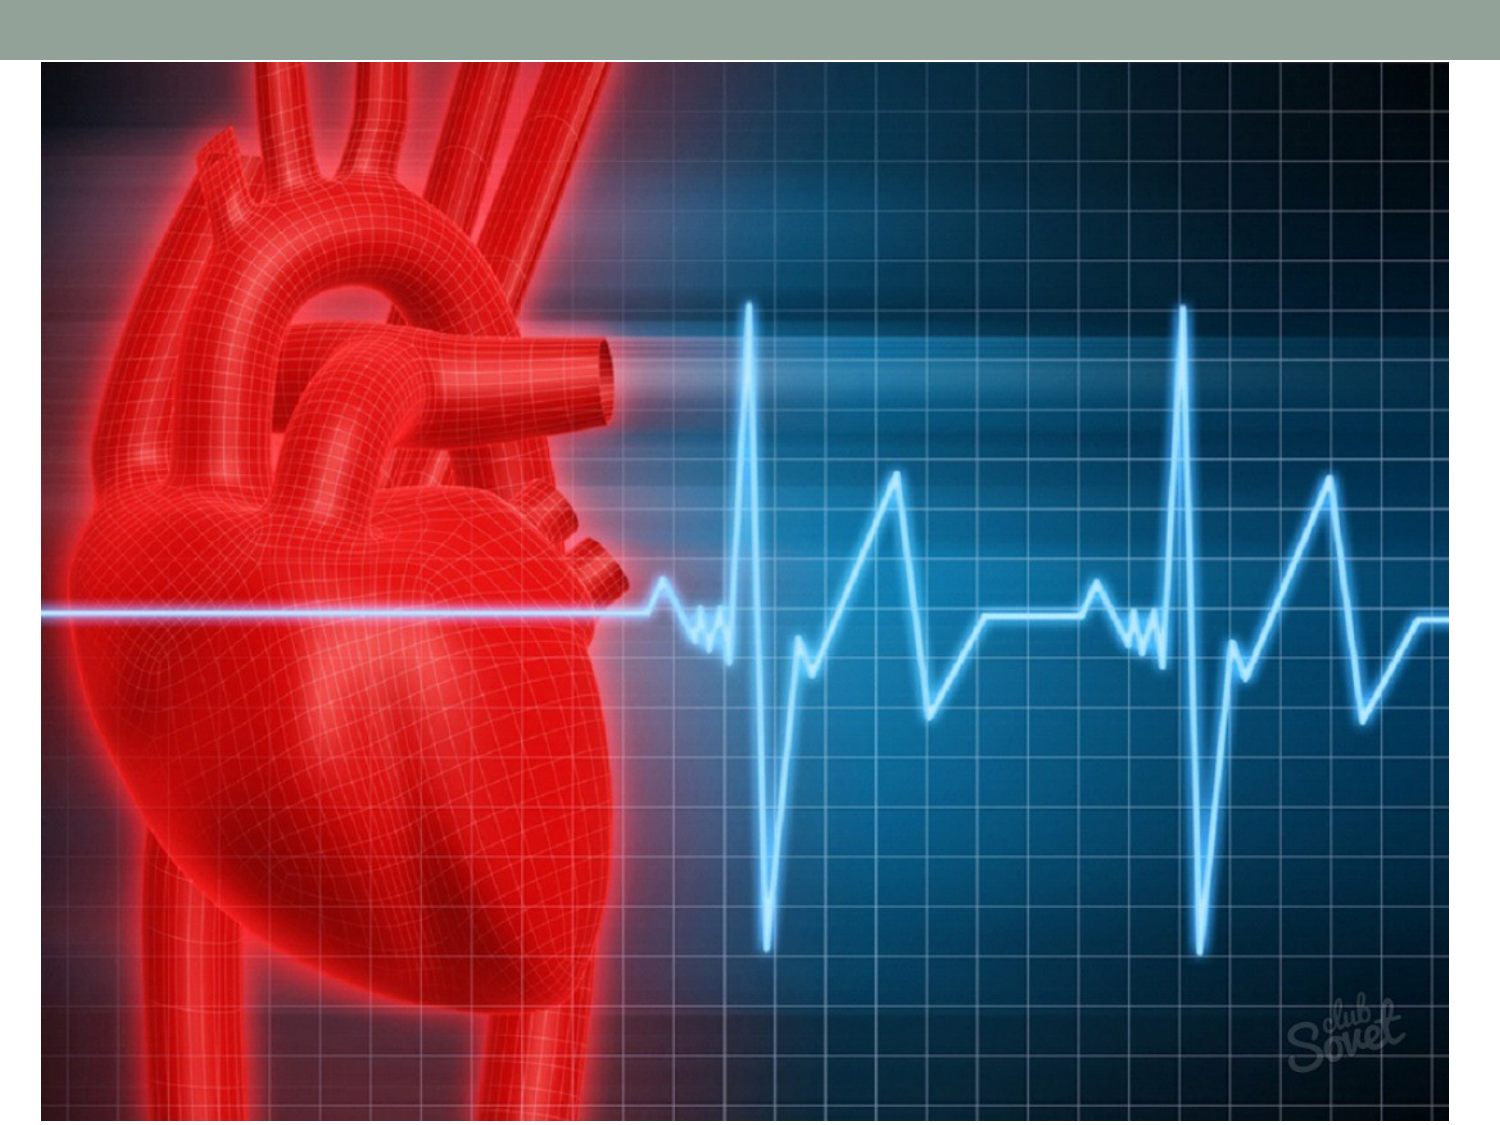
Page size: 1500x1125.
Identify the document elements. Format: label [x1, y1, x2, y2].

picture [40, 61, 1450, 1122]
